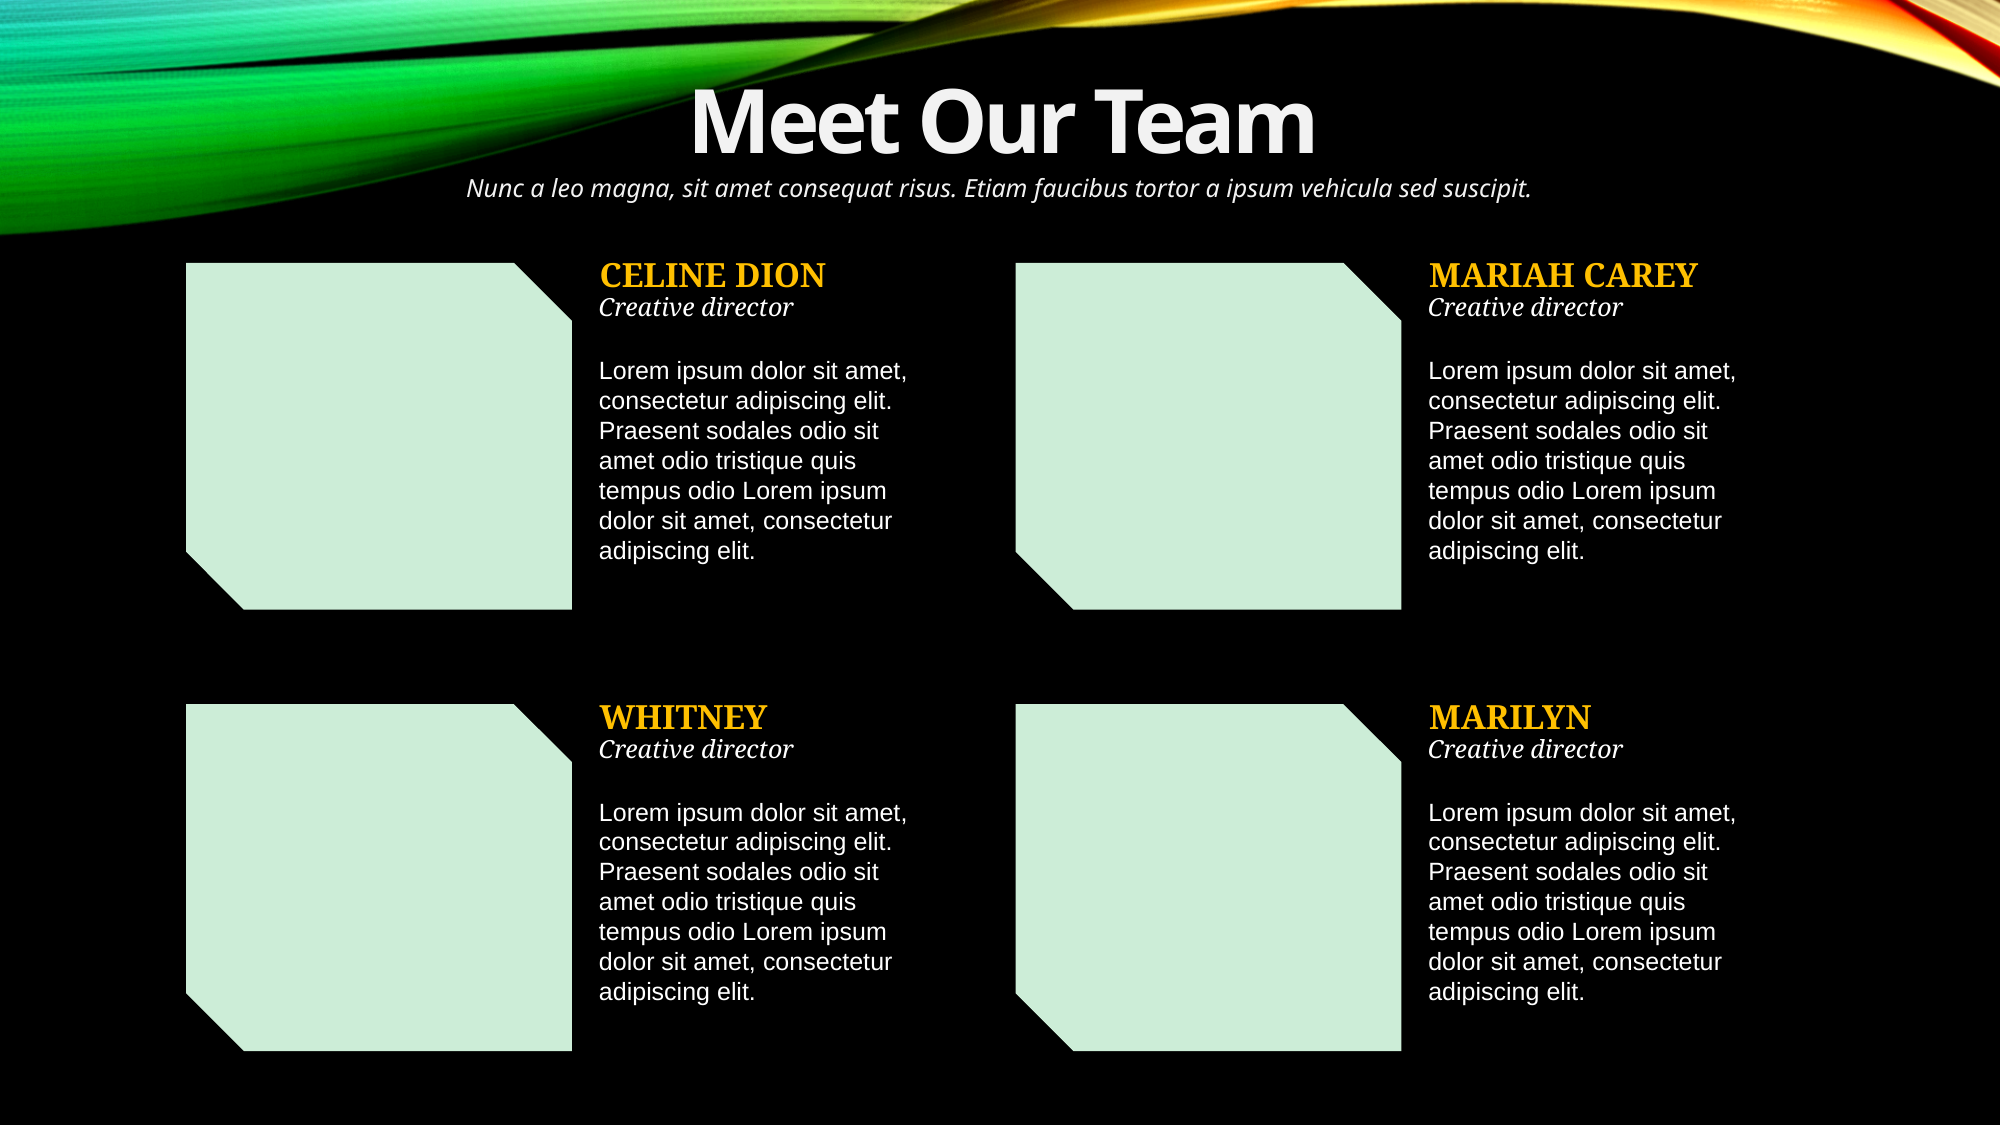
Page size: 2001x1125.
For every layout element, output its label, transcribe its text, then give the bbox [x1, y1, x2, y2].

text_box Lorem ipsum dolor sit amet, consectetur adipiscing elit. Praesent sodales odio sit amet odio tristique quis tempus odio Lorem ipsum dolor sit amet, consectetur adipiscing elit. [1413, 347, 1761, 572]
text_box Meet Our Team [677, 60, 1330, 167]
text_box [1015, 703, 1402, 1052]
text_box Lorem ipsum dolor sit amet, consectetur adipiscing elit. Praesent sodales odio sit amet odio tristique quis tempus odio Lorem ipsum dolor sit amet, consectetur adipiscing elit. [584, 347, 932, 572]
text_box WHITNEY [584, 688, 937, 744]
text_box Nunc a leo magna, sit amet consequat risus. Etiam faucibus tortor a ipsum vehicula sed suscipit. [123, 167, 1884, 208]
text_box MARILYN [1414, 688, 1767, 744]
text_box Lorem ipsum dolor sit amet, consectetur adipiscing elit. Praesent sodales odio sit amet odio tristique quis tempus odio Lorem ipsum dolor sit amet, consectetur adipiscing elit. [1413, 788, 1761, 1013]
text_box Lorem ipsum dolor sit amet, consectetur adipiscing elit. Praesent sodales odio sit amet odio tristique quis tempus odio Lorem ipsum dolor sit amet, consectetur adipiscing elit. [584, 788, 932, 1013]
text_box Creative director [583, 725, 871, 771]
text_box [1015, 262, 1402, 610]
text_box MARIAH CAREY [1414, 247, 1767, 302]
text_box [185, 703, 573, 1052]
text_box CELINE DION [584, 247, 937, 302]
text_box Creative director [583, 284, 871, 329]
text_box Creative director [1413, 725, 1700, 771]
picture [0, 0, 2000, 237]
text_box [185, 262, 573, 610]
text_box Creative director [1413, 284, 1700, 329]
